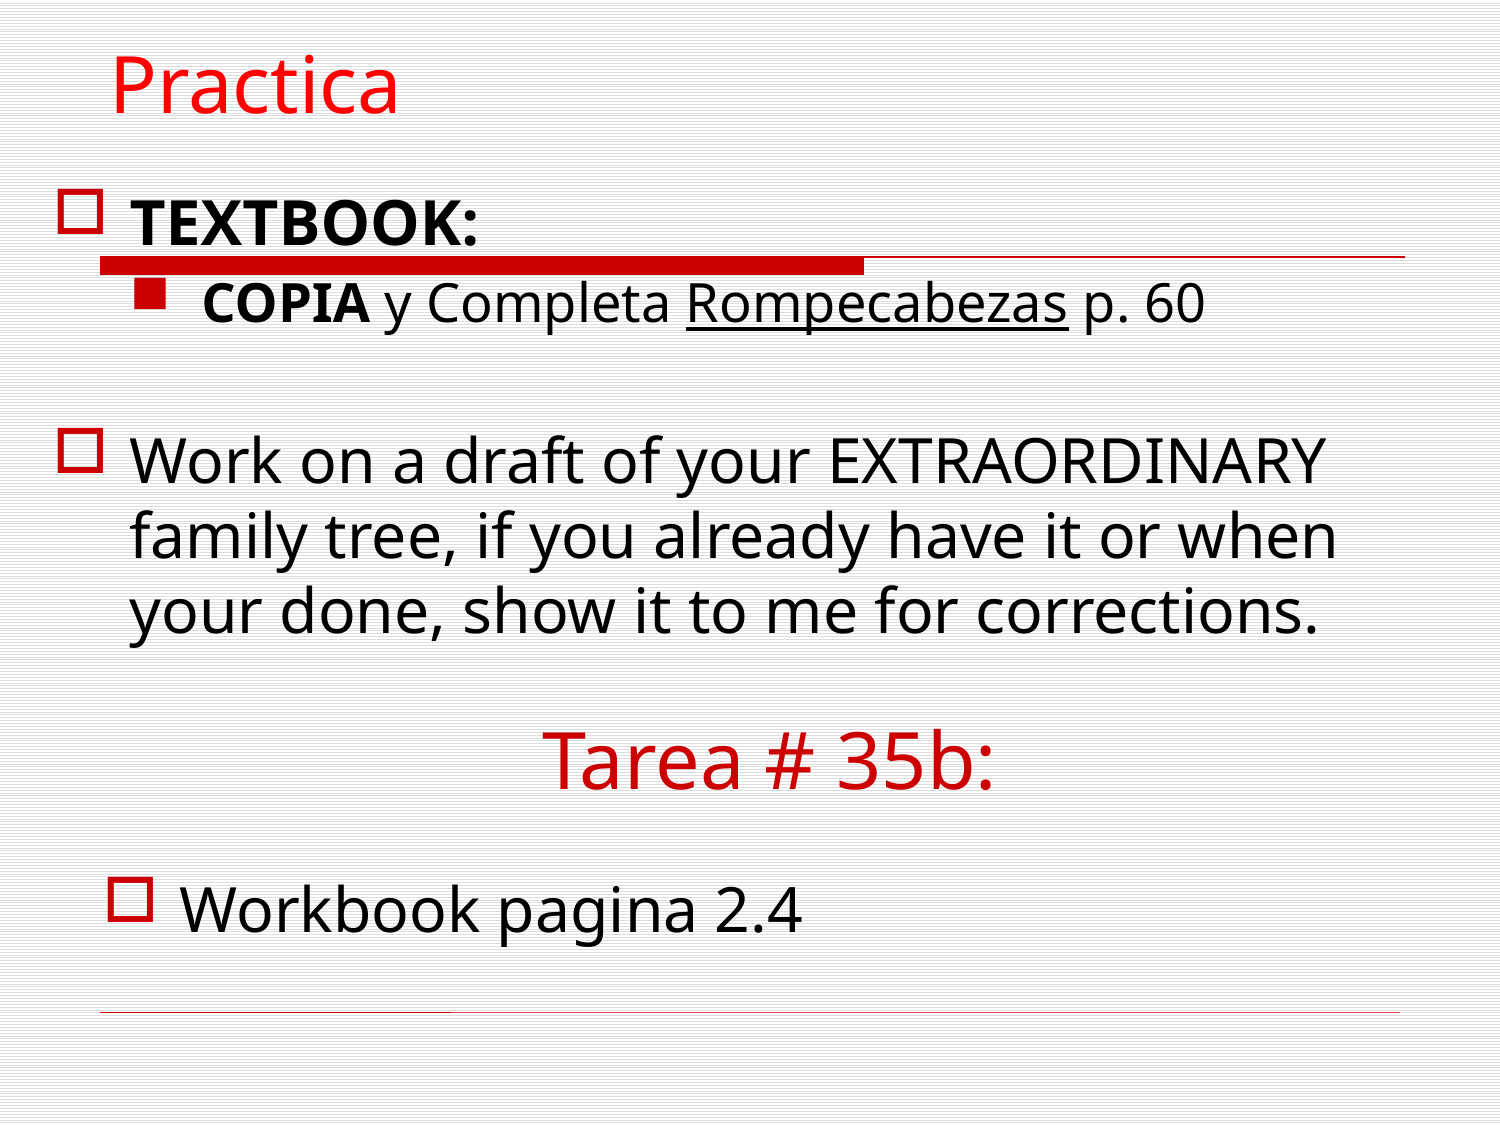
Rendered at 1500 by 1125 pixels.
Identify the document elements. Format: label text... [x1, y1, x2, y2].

text_box Tarea # 35b: [113, 675, 1427, 813]
list Workbook pagina 2.4 [87, 600, 1400, 1125]
text_box TEXTBOOK: COPIA y Completa Rompecabezas p. 60 Work on a draft of your EXTRAORDINARY family tree, if you already have it or when your done, show it to me for corrections. [37, 174, 1500, 875]
title Practica [94, 0, 1407, 137]
